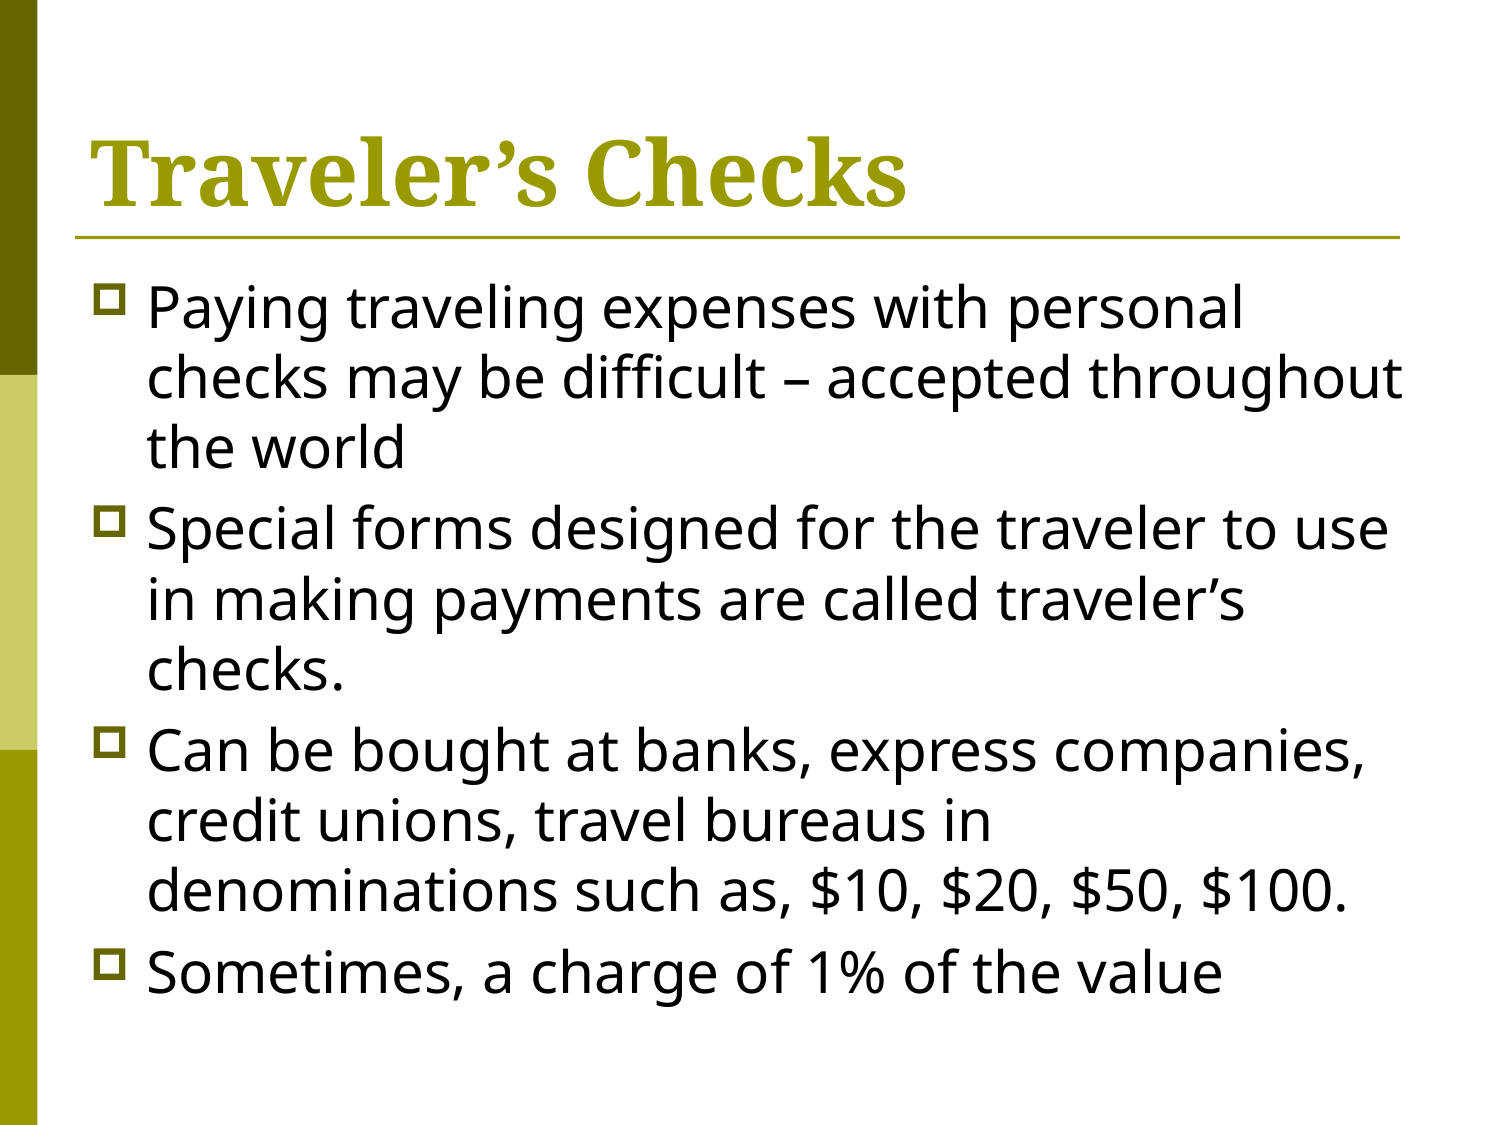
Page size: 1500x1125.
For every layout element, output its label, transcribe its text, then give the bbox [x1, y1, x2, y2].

list Paying traveling expenses with personal checks may be difficult – accepted throughout the world Special forms designed for the traveler to use in making payments are called traveler’s checks. Can be bought at banks, express companies, credit unions, travel bureaus in denominations such as, $10, $20, $50, $100. Sometimes, a charge of 1% of the value [74, 262, 1426, 1006]
title Traveler’s Checks [74, 45, 1426, 233]
